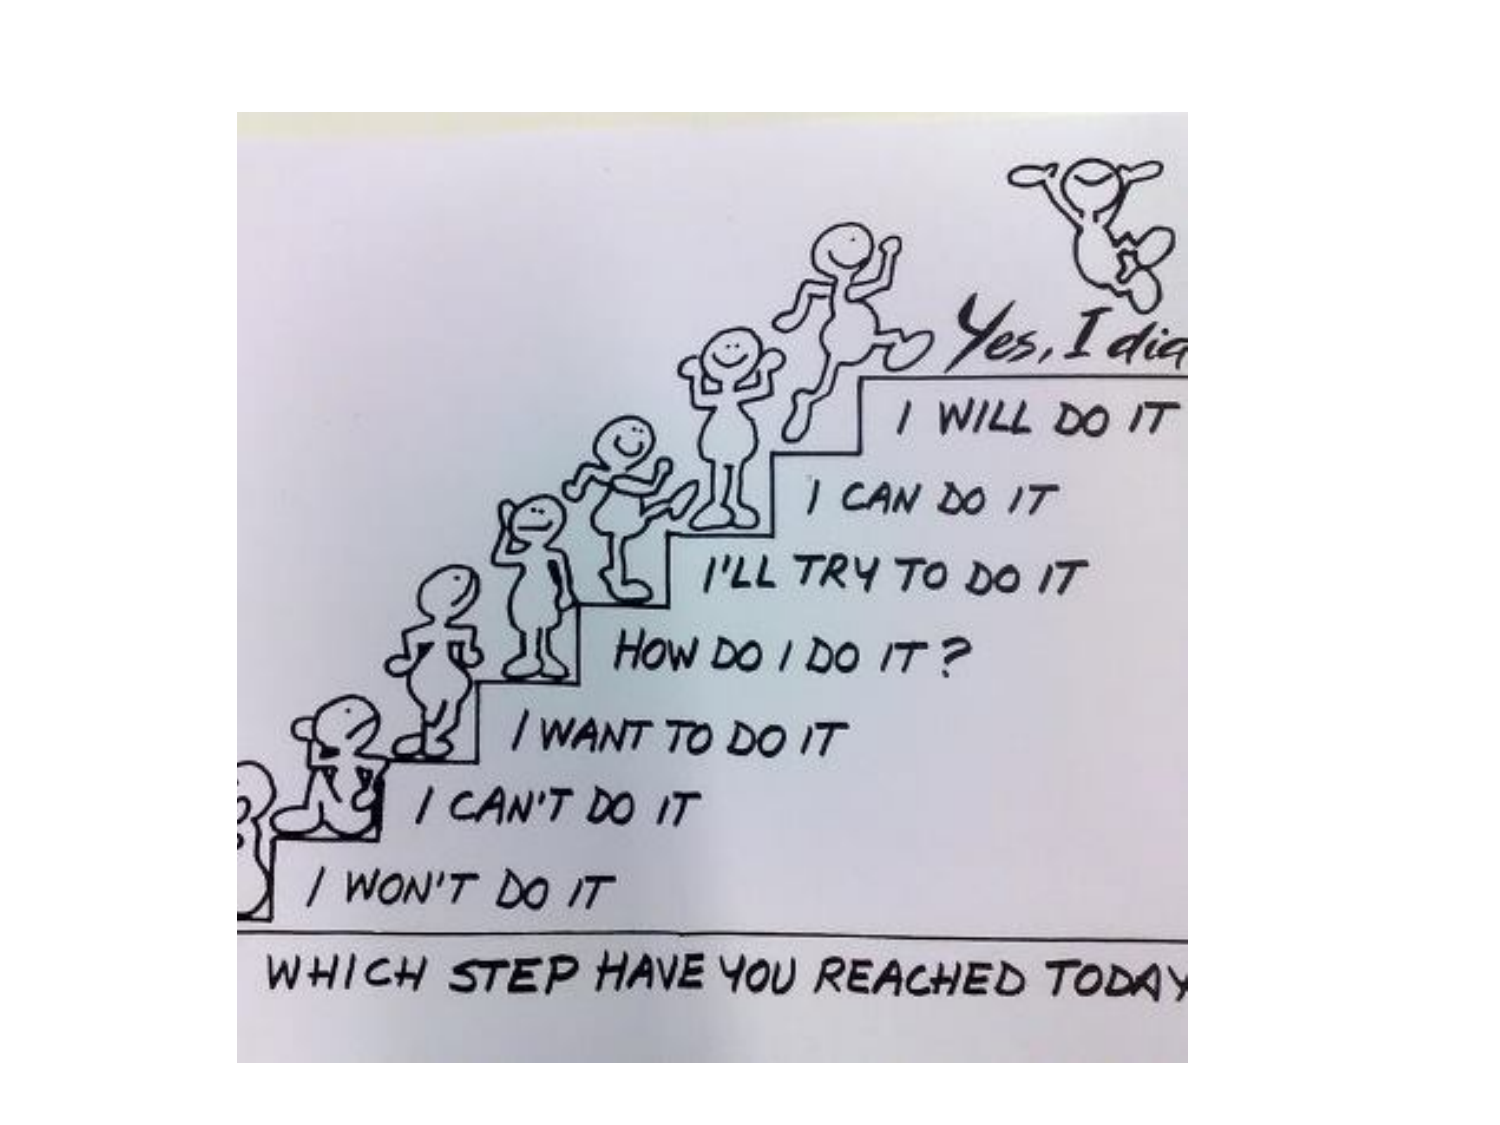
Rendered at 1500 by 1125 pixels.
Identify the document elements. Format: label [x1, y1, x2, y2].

picture [237, 112, 1188, 1063]
